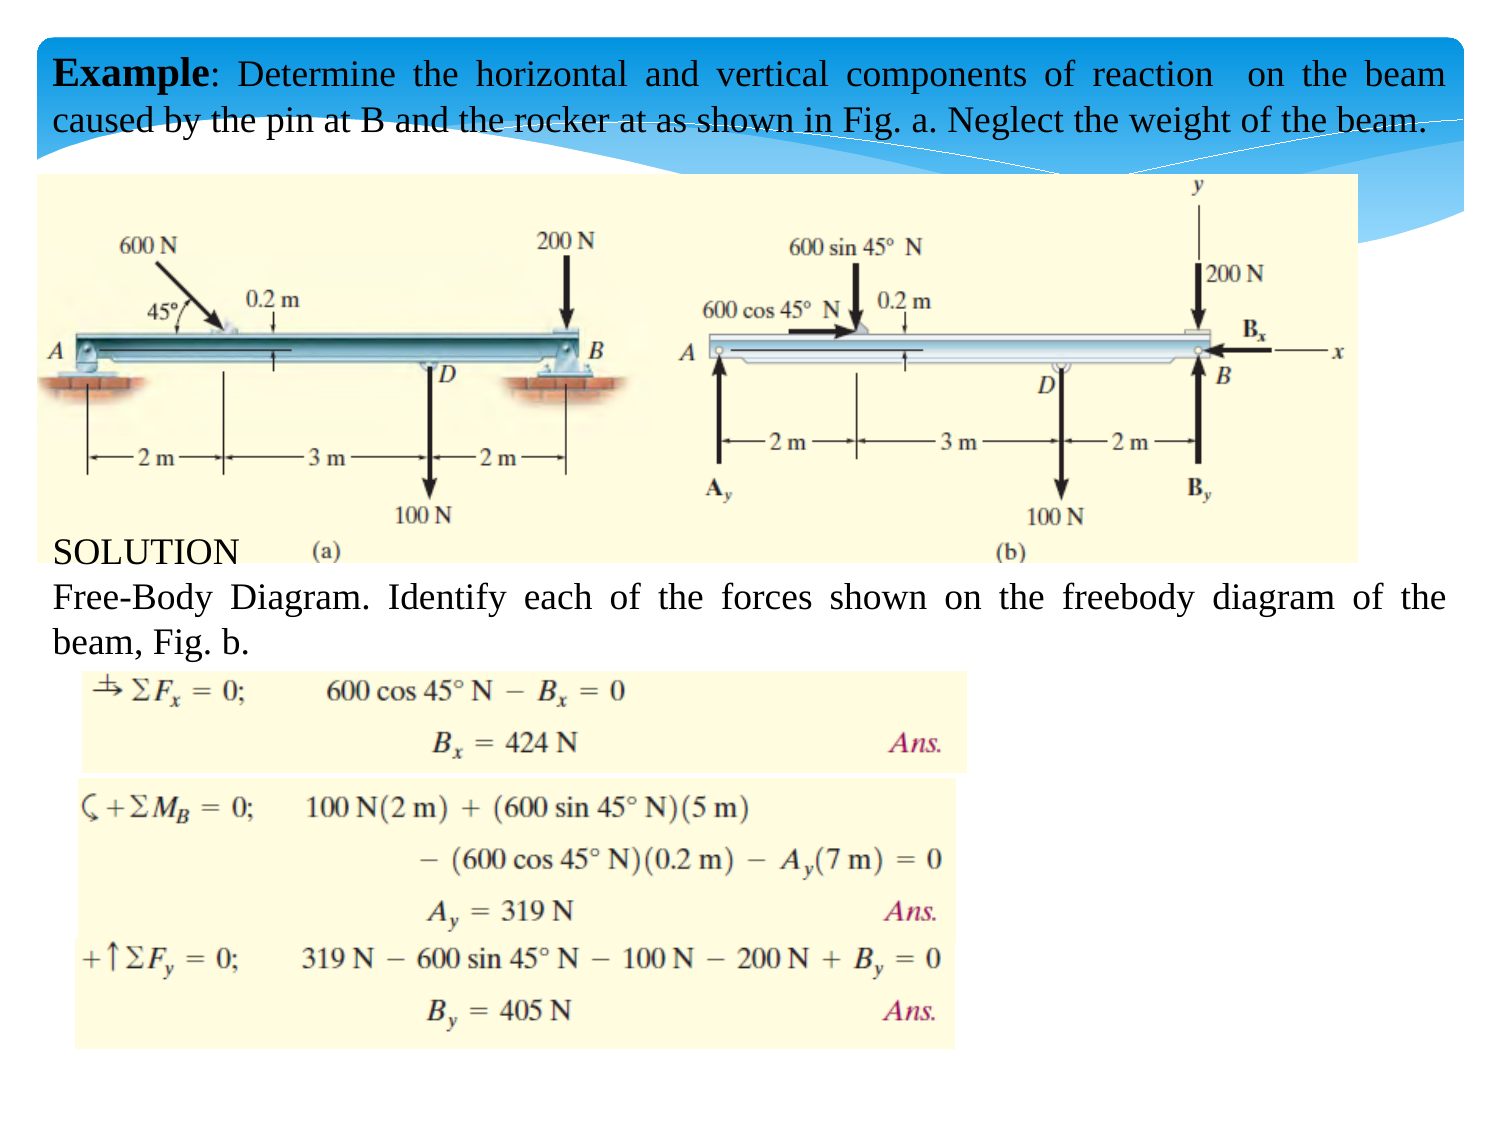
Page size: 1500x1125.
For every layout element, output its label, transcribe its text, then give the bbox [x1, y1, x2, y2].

picture [82, 670, 967, 773]
text_box Example: Determine the horizontal and vertical components of reaction on the beam caused by the pin at B and the rocker at as shown in Fig. a. Neglect the weight of the beam. [37, 37, 1463, 148]
text_box SOLUTION Free-Body Diagram. Identify each of the forces shown on the freebody diagram of the beam, Fig. b. [37, 519, 1463, 670]
picture [74, 777, 956, 1049]
picture [37, 174, 1359, 563]
